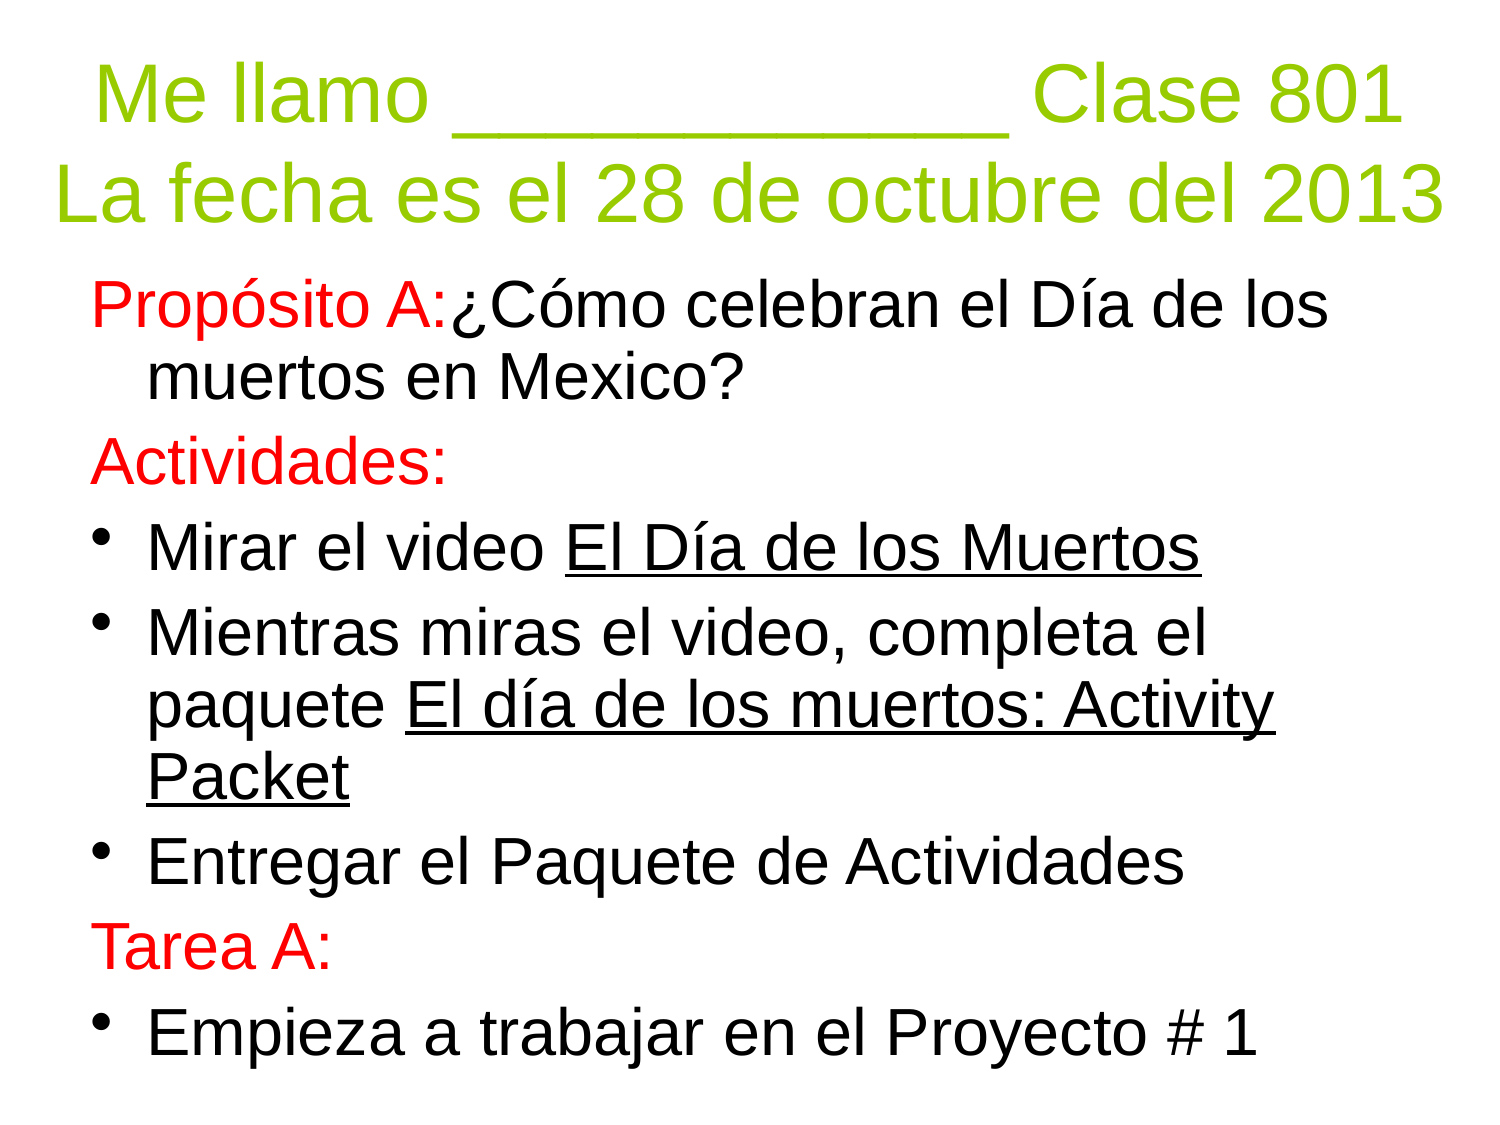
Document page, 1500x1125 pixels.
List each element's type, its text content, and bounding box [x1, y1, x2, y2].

list Propósito A:¿Cómo celebran el Día de los muertos en Mexico? Actividades: Mirar el video El Día de los Muertos Mientras miras el video, completa el paquete El día de los muertos: Activity Packet Entregar el Paquete de Actividades Tarea A: Empieza a trabajar en el Proyecto # 1 [75, 262, 1425, 1100]
title Me llamo ____________ Clase 801 La fecha es el 28 de octubre del 2013 [0, 45, 1500, 233]
